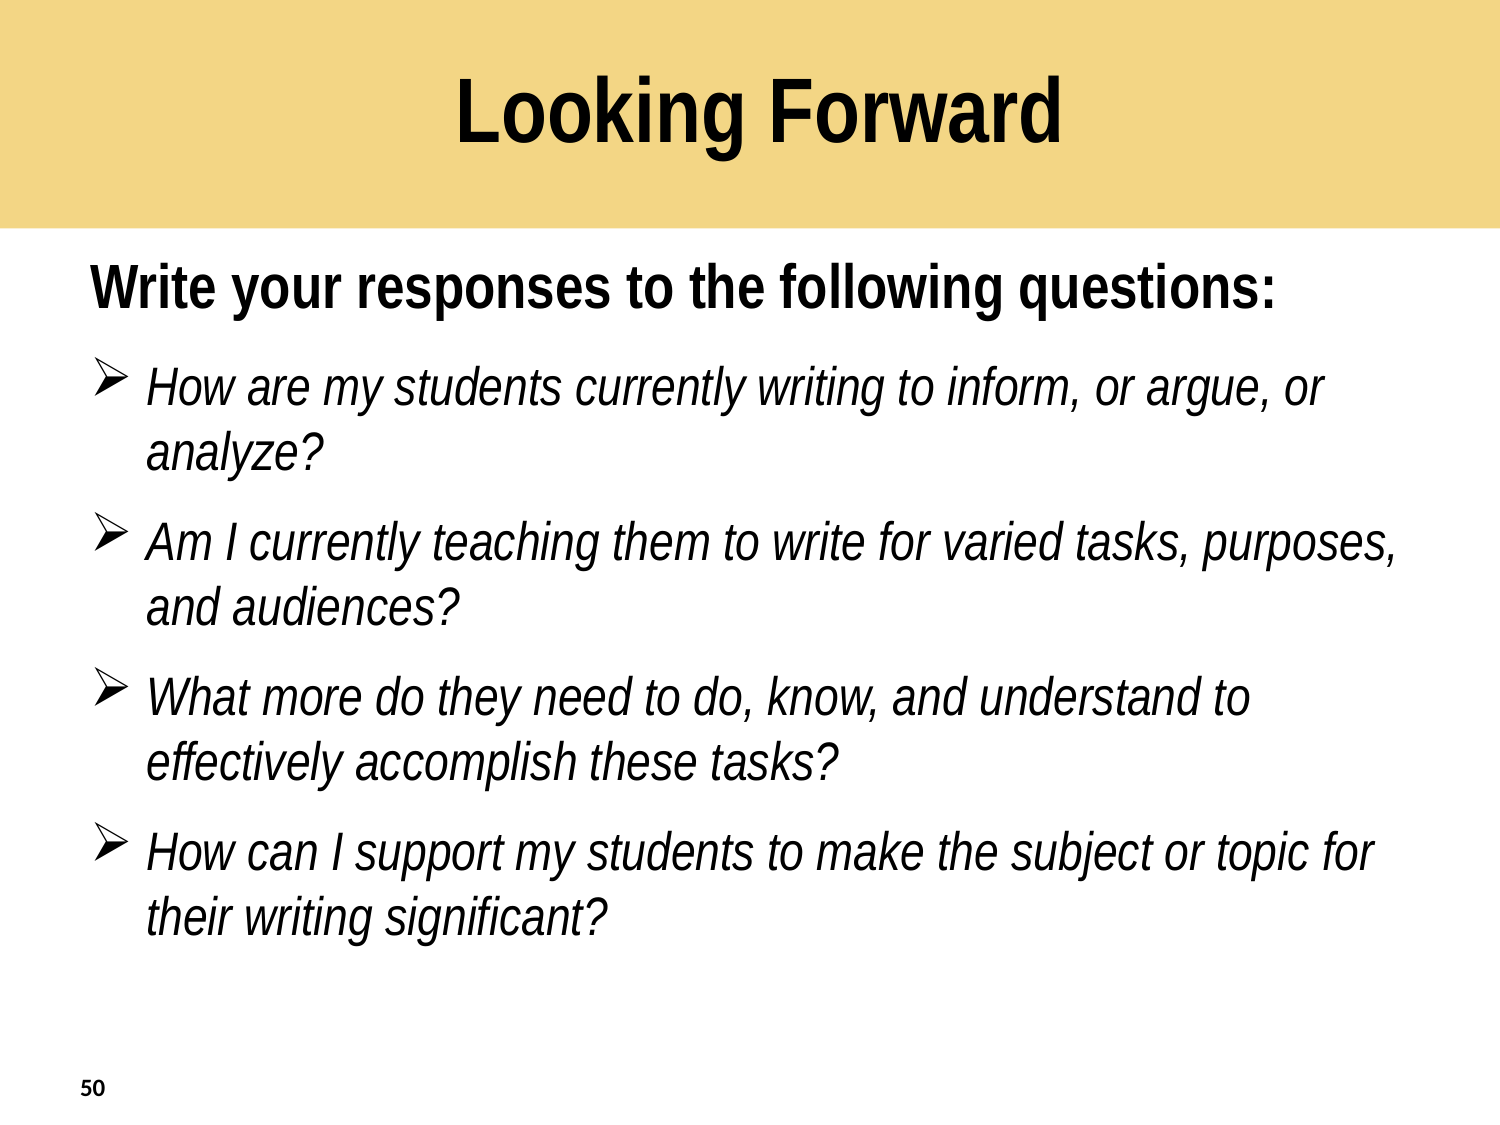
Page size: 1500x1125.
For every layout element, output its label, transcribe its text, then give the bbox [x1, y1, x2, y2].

slide_number 50 [55, 1064, 121, 1124]
title Looking Forward [0, 11, 1500, 200]
list Write your responses to the following questions: How are my students currently writing to inform, or argue, or analyze? Am I currently teaching them to write for varied tasks, purposes, and audiences? What more do they need to do, know, and understand to effectively accomplish these tasks? How can I support my students to make the subject or topic for their writing significant? [75, 238, 1444, 1030]
